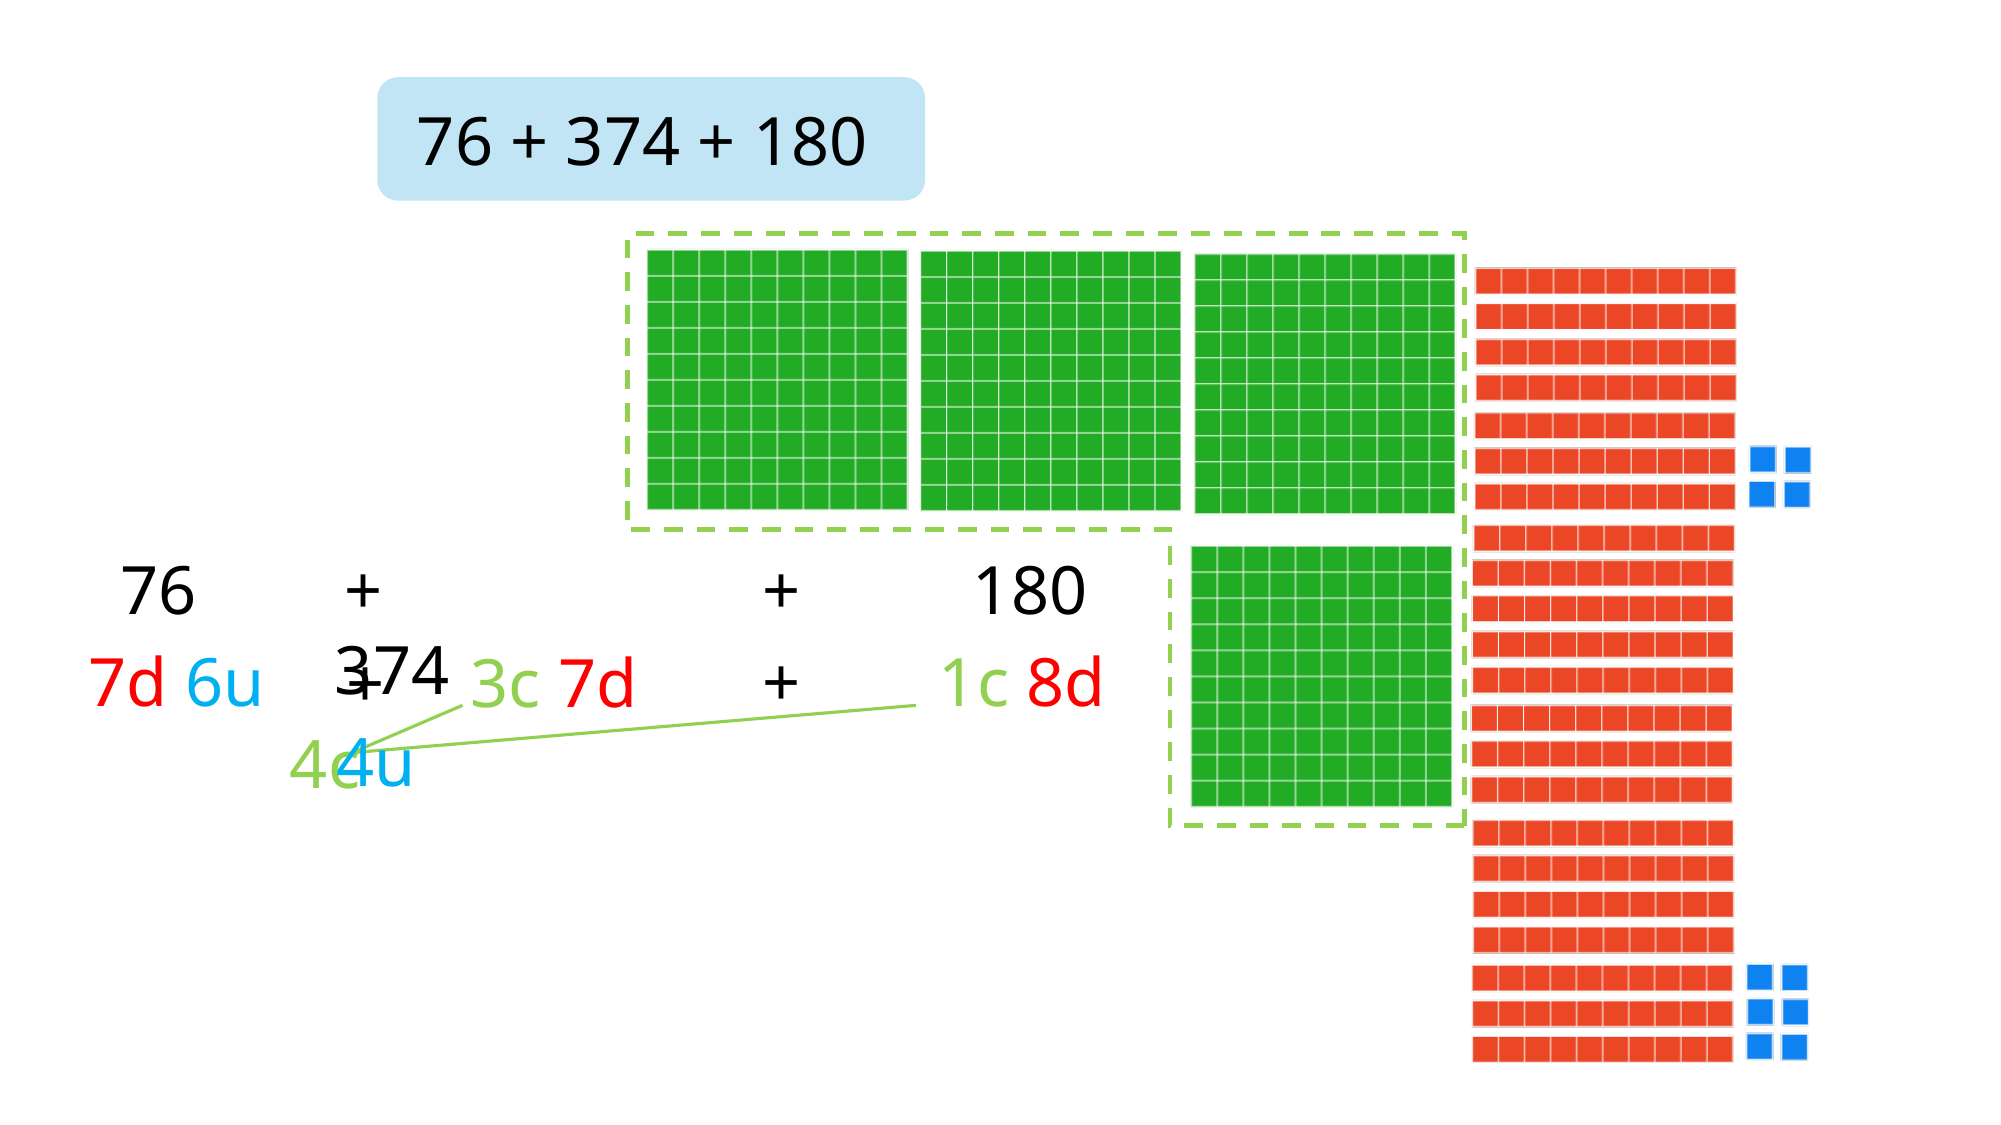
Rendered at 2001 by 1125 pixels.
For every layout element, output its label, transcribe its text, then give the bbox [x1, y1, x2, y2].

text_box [351, 704, 917, 754]
text_box 76 + 374 + 180 [375, 75, 927, 203]
text_box + 3c 7d 4u [321, 632, 721, 808]
picture [595, 197, 1863, 1115]
text_box 7d 6u [73, 632, 321, 727]
text_box + 180 [737, 566, 1137, 632]
text_box 76 [105, 540, 353, 632]
text_box + 1c 8d [737, 632, 1137, 727]
text_box + 374 [353, 540, 656, 632]
text_box 4c [274, 714, 522, 810]
